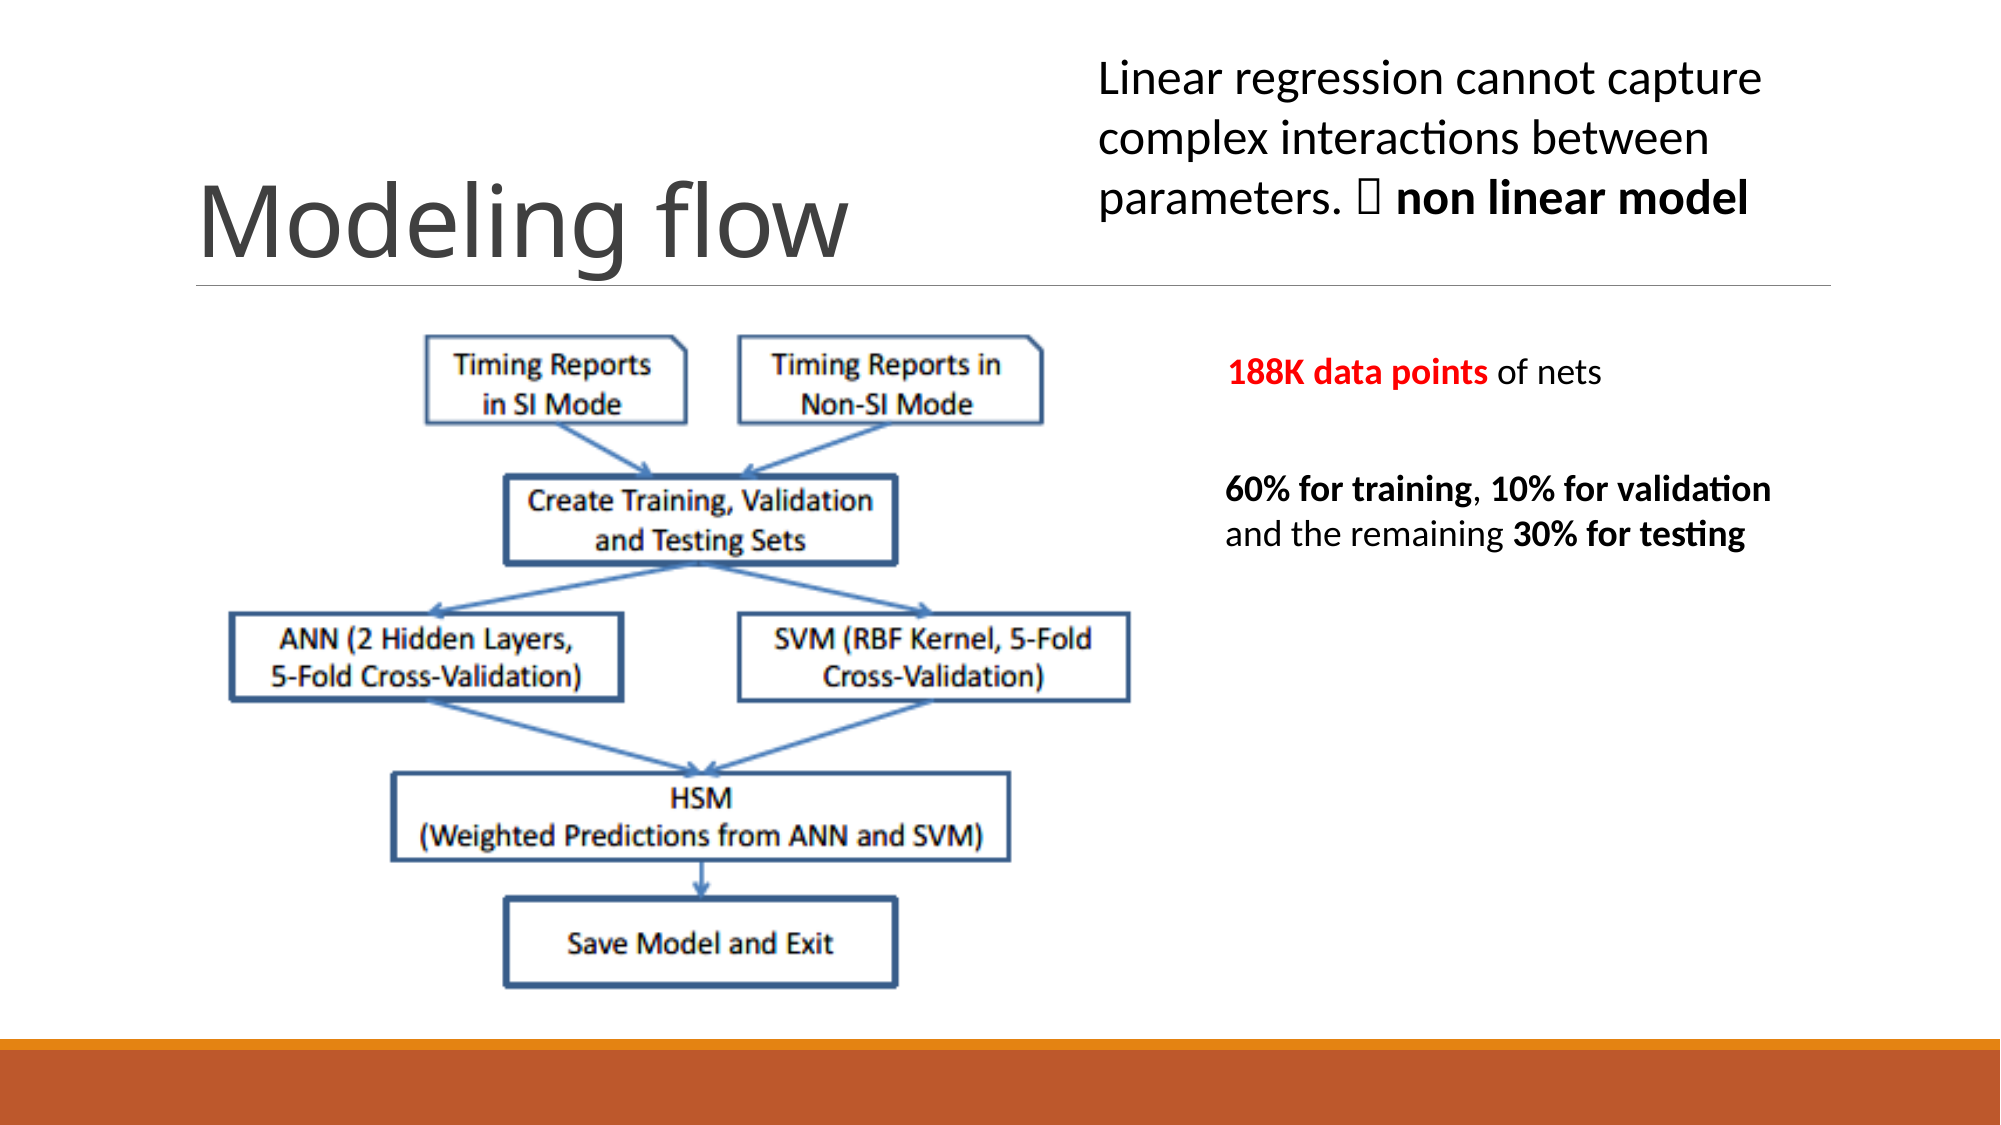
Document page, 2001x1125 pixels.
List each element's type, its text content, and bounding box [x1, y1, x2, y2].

text_box 60% for training, 10% for validation and the remaining 30% for testing [1219, 456, 1833, 561]
text_box 188K data points of nets [1219, 340, 1626, 400]
picture [179, 325, 1211, 1007]
text_box Linear regression cannot capture complex interactions between parameters.  non linear model [1083, 37, 1833, 232]
title Modeling flow [180, 47, 1830, 285]
